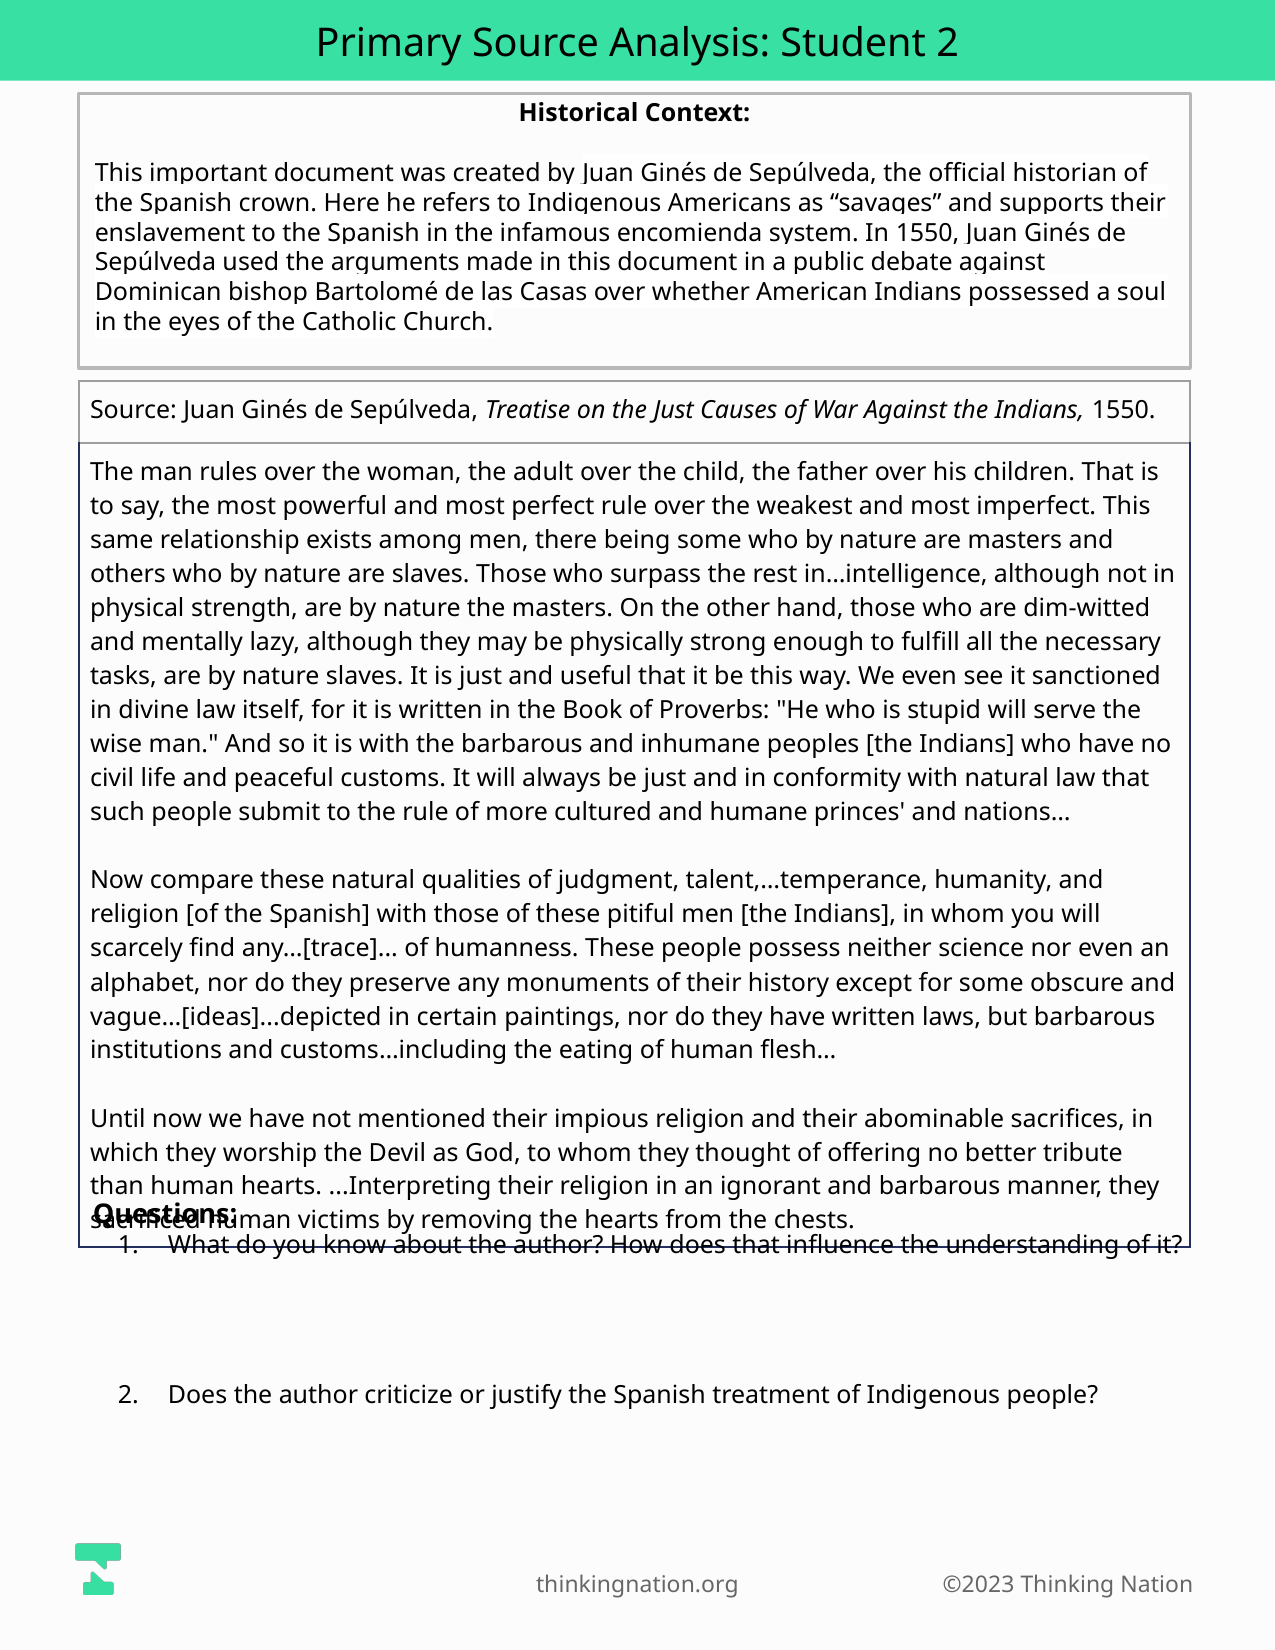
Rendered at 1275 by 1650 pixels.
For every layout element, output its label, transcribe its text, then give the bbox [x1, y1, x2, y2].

text_box ©2023 Thinking Nation [907, 1553, 1210, 1605]
text_box Historical Context: This important document was created by Juan Ginés de Sepúlveda, the official historian of the Spanish crown. Here he refers to Indigenous Americans as “savages” and supports their enslavement to the Spanish in the infamous encomienda system. In 1550, Juan Ginés de Sepúlveda used the arguments made in this document in a public debate against Dominican bishop Bartolomé de las Casas over whether American Indians possessed a soul in the eyes of the Catholic Church. [78, 93, 1191, 369]
table_header Source: Juan Ginés de Sepúlveda, Treatise on the Just Causes of War Against the Indians, 1550. [80, 382, 1189, 442]
table_cell The man rules over the woman, the adult over the child, the father over his children. That is to say, the most powerful and most perfect rule over the weakest and most imperfect. This same relationship exists among men, there being some who by nature are masters and others who by nature are slaves. Those who surpass the rest in…intelligence, although not in physical strength, are by nature the masters. On the other hand, those who are dim-witted and mentally lazy, although they may be physically strong enough to fulfill all the necessary tasks, are by nature slaves. It is just and useful that it be this way. We even see it sanctioned in divine law itself, for it is written in the Book of Proverbs: "He who is stupid will serve the wise man." And so it is with the barbarous and inhumane peoples [the Indians] who have no civil life and peaceful customs. It will always be just and in conformity with natural law that such people submit to the rule of more cultured and humane princes' and nations… Now compare these natural qualities of judgment, talent,…temperance, humanity, and religion [of the Spanish] with those of these pitiful men [the Indians], in whom you will scarcely find any…[trace]... of humanness. These people possess neither science nor even an alphabet, nor do they preserve any monuments of their history except for some obscure and vague…[ideas]...depicted in certain paintings, nor do they have written laws, but barbarous institutions and customs…including the eating of human flesh… Until now we have not mentioned their impious religion and their abominable sacrifices, in which they worship the Devil as God, to whom they thought of offering no better tribute than human hearts. ...Interpreting their religion in an ignorant and barbarous manner, they sacrificed human victims by removing the hearts from the chests. [80, 444, 1189, 1180]
text_box Primary Source Analysis: Student 2 [0, 0, 1275, 81]
picture [62, 1533, 134, 1605]
text_box Questions: What do you know about the author? How does that influence the understanding of it? Does the author criticize or justify the Spanish treatment of Indigenous people? [77, 1180, 1213, 1453]
text_box thinkingnation.org [486, 1553, 789, 1605]
